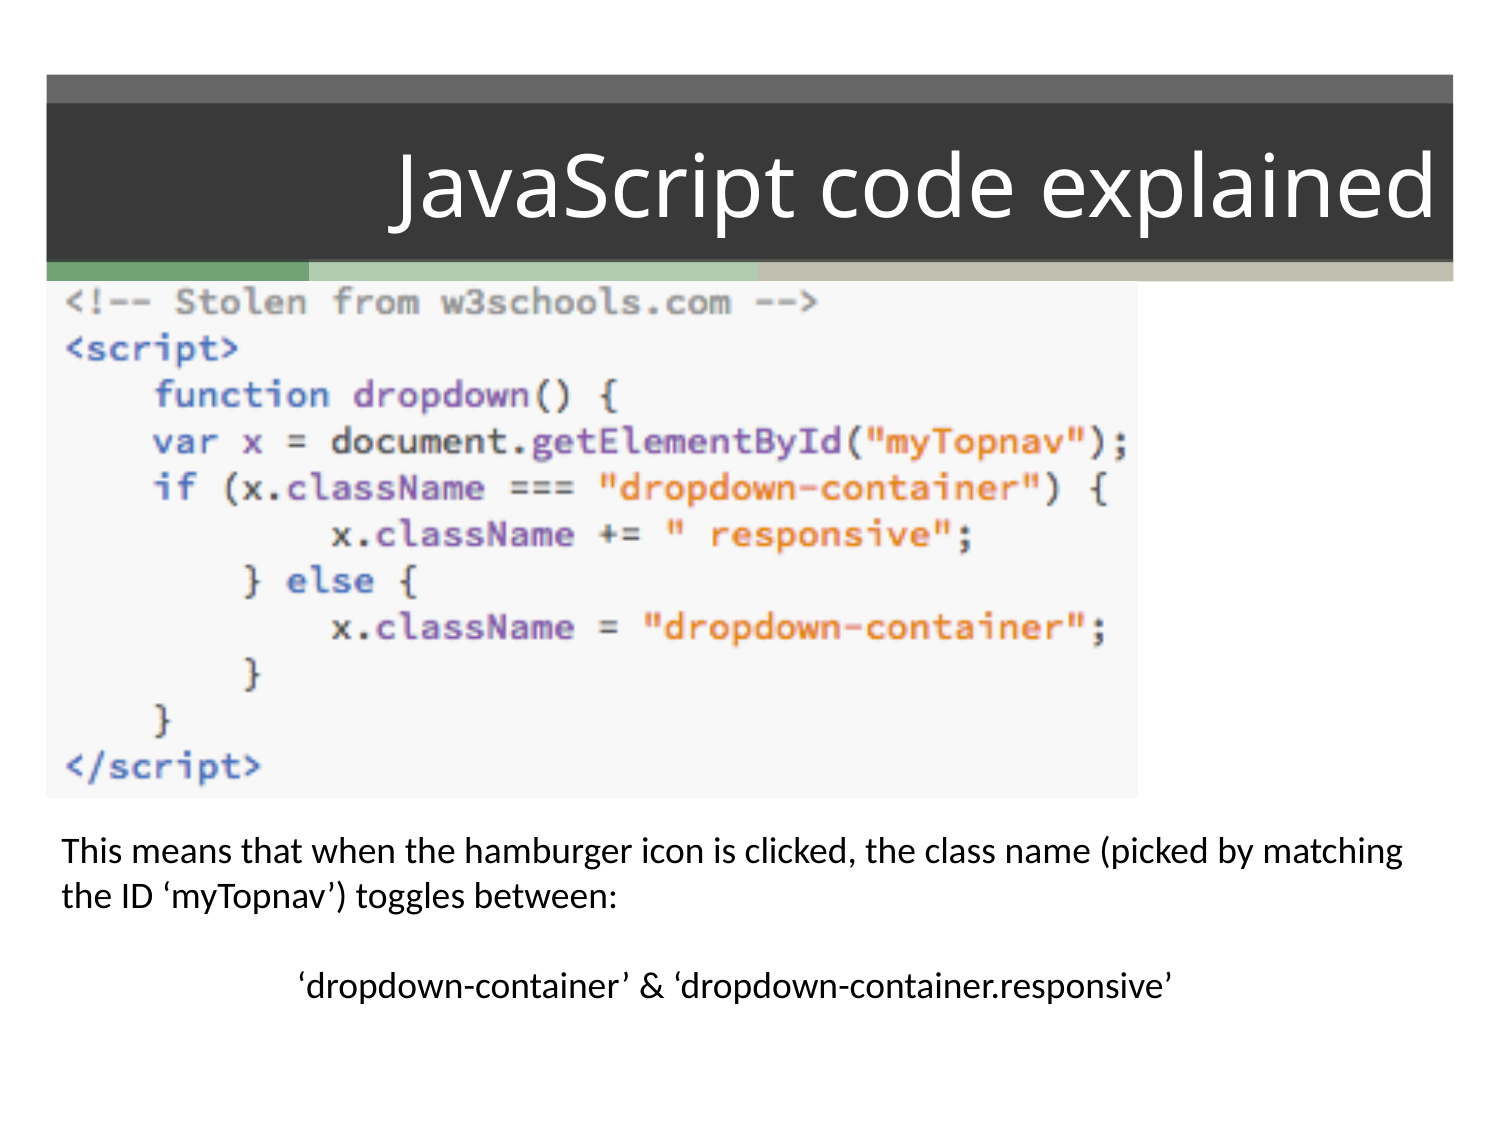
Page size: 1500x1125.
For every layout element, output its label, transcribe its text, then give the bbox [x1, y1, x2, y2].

title JavaScript code explained [46, 103, 1454, 263]
text_box This means that when the hamburger icon is clicked, the class name (picked by matching the ID ‘myTopnav’) toggles between: ‘dropdown-container’ & ‘dropdown-container.responsive’ [46, 819, 1424, 1014]
picture [46, 280, 1139, 799]
